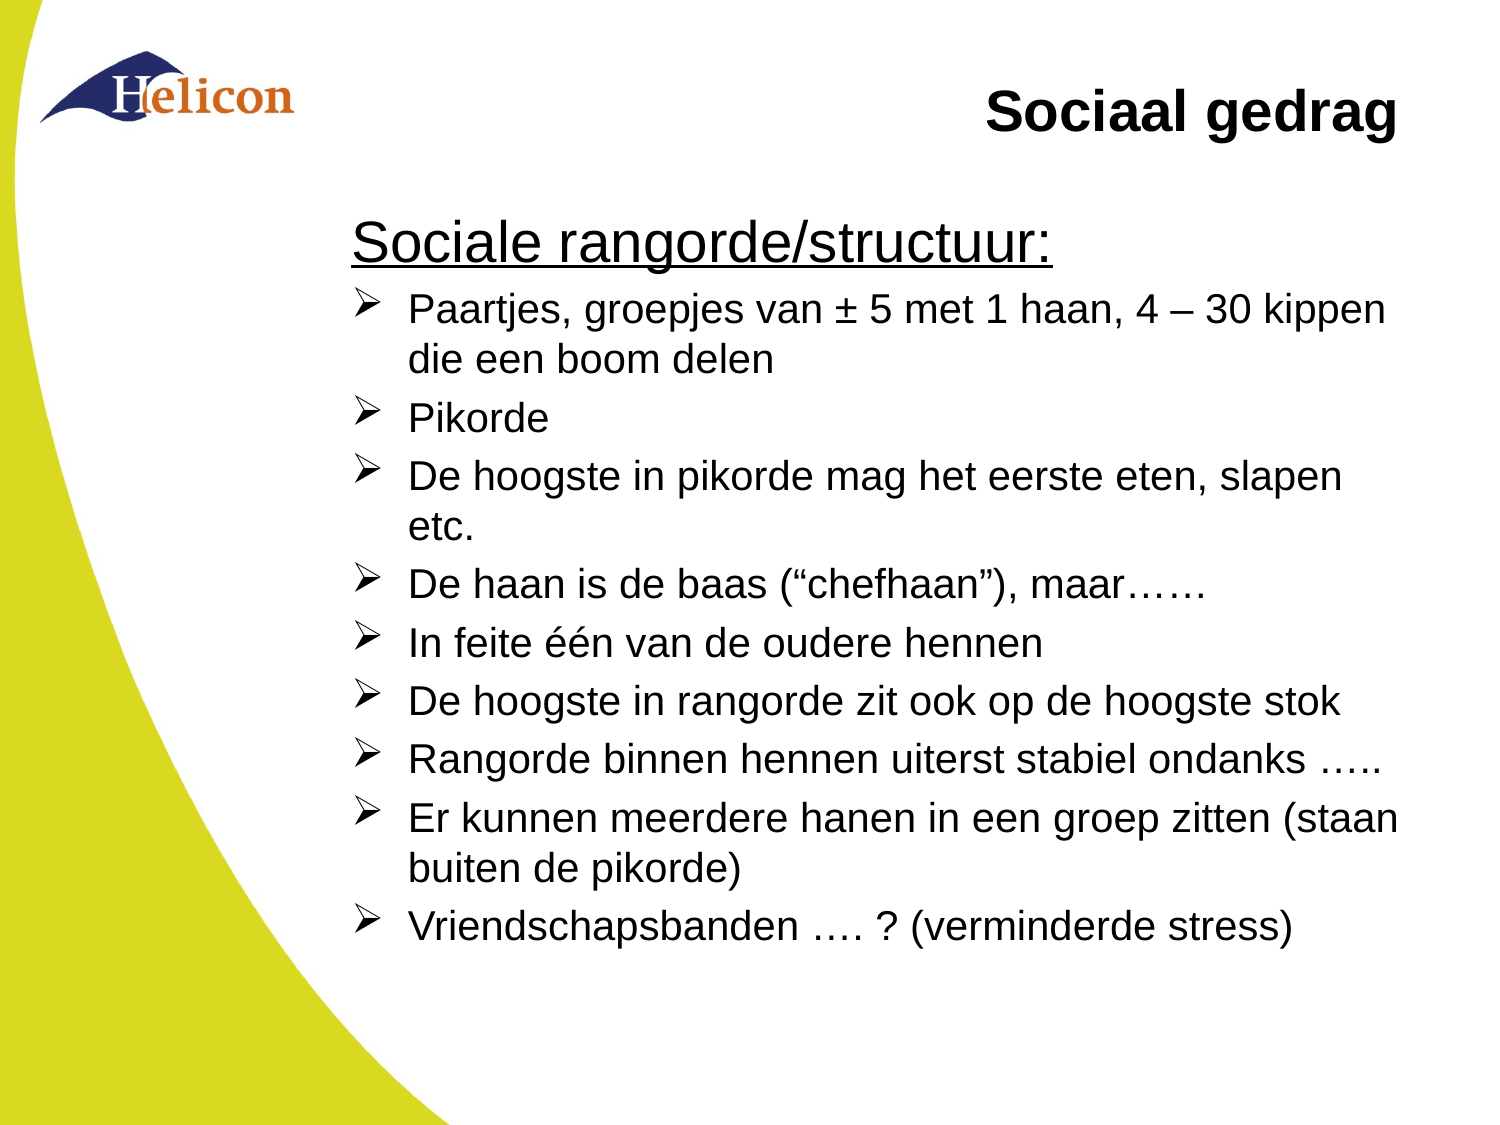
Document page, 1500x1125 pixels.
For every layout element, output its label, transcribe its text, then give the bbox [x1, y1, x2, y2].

list Sociale rangorde/structuur: Paartjes, groepjes van ± 5 met 1 haan, 4 – 30 kippen die een boom delen Pikorde De hoogste in pikorde mag het eerste eten, slapen etc. De haan is de baas (“chefhaan”), maar…… In feite één van de oudere hennen De hoogste in rangorde zit ook op de hoogste stok Rangorde binnen hennen uiterst stabiel ondanks ….. Er kunnen meerdere hanen in een groep zitten (staan buiten de pikorde) Vriendschapsbanden …. ? (verminderde stress) [336, 196, 1425, 1005]
title Sociaal gedrag [324, 54, 1415, 161]
picture [0, 0, 1500, 1125]
